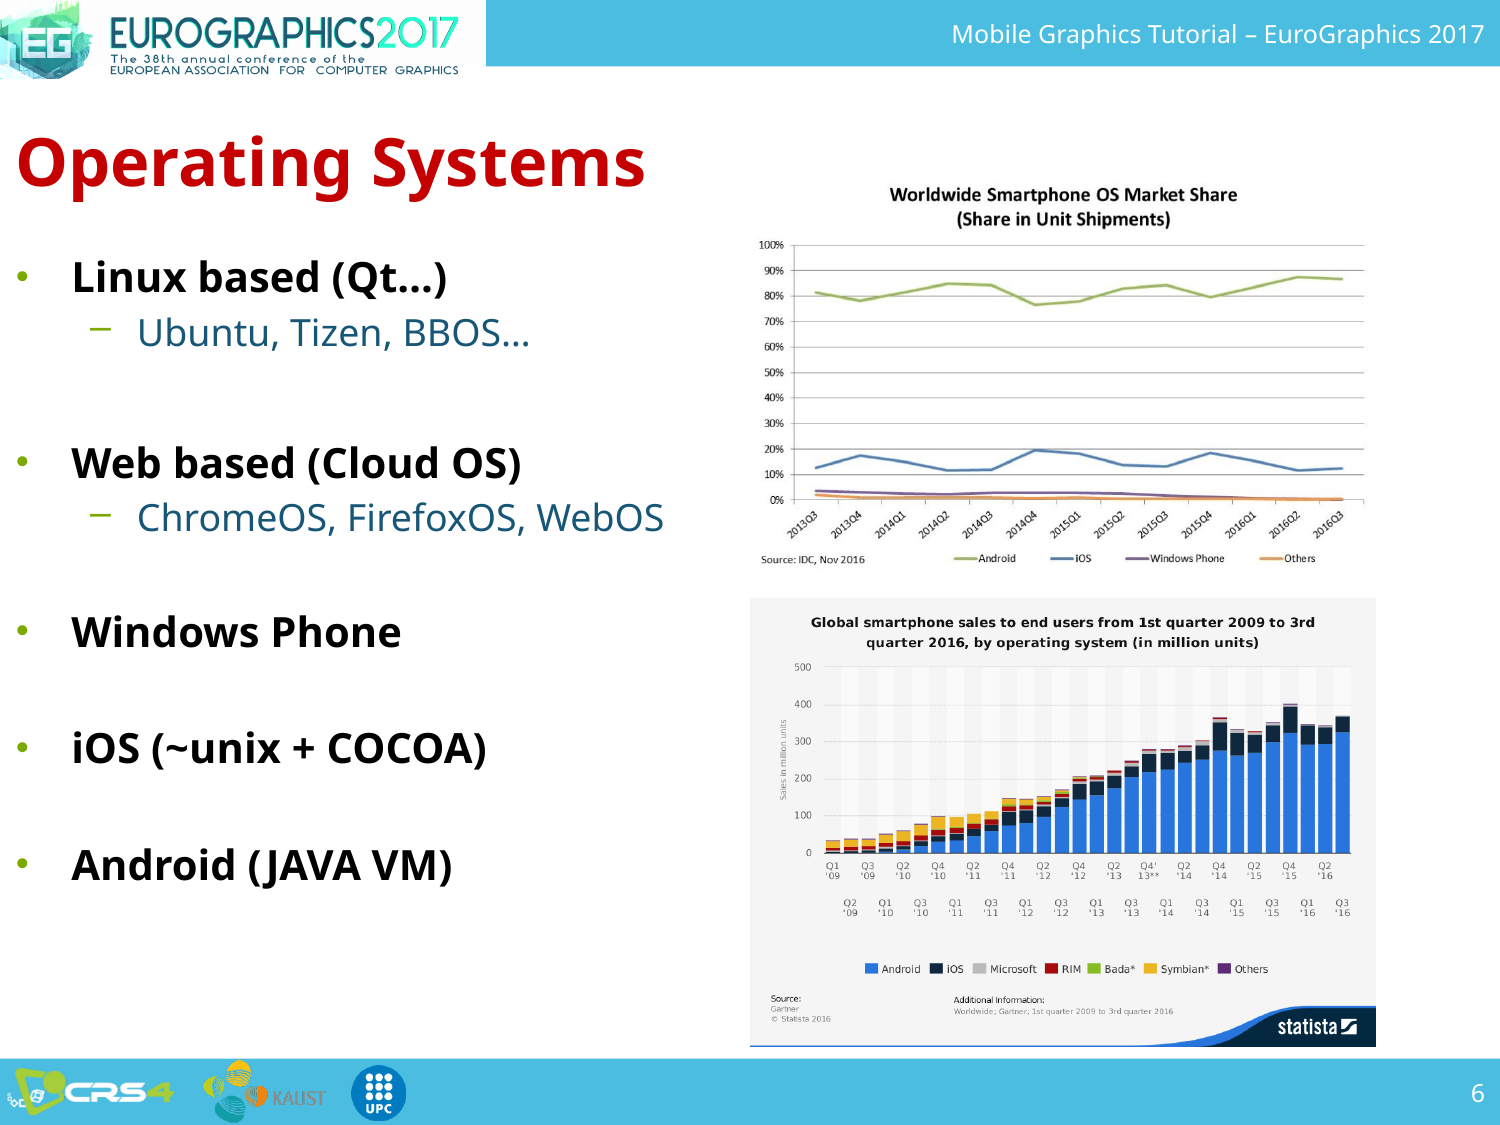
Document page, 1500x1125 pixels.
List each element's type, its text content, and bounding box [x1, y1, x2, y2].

picture [749, 598, 1376, 1048]
picture [351, 1065, 406, 1121]
picture [749, 172, 1376, 576]
title Operating Systems [0, 77, 1442, 241]
list Linux based (Qt…) Ubuntu, Tizen, BBOS… Web based (Cloud OS) ChromeOS, FirefoxOS, WebOS Windows Phone iOS (~unix + COCOA) Android (JAVA VM) [0, 243, 1442, 1047]
slide_number 6 [1187, 1070, 1500, 1109]
picture [203, 1060, 326, 1123]
picture [0, 0, 486, 77]
picture [1, 1064, 180, 1119]
